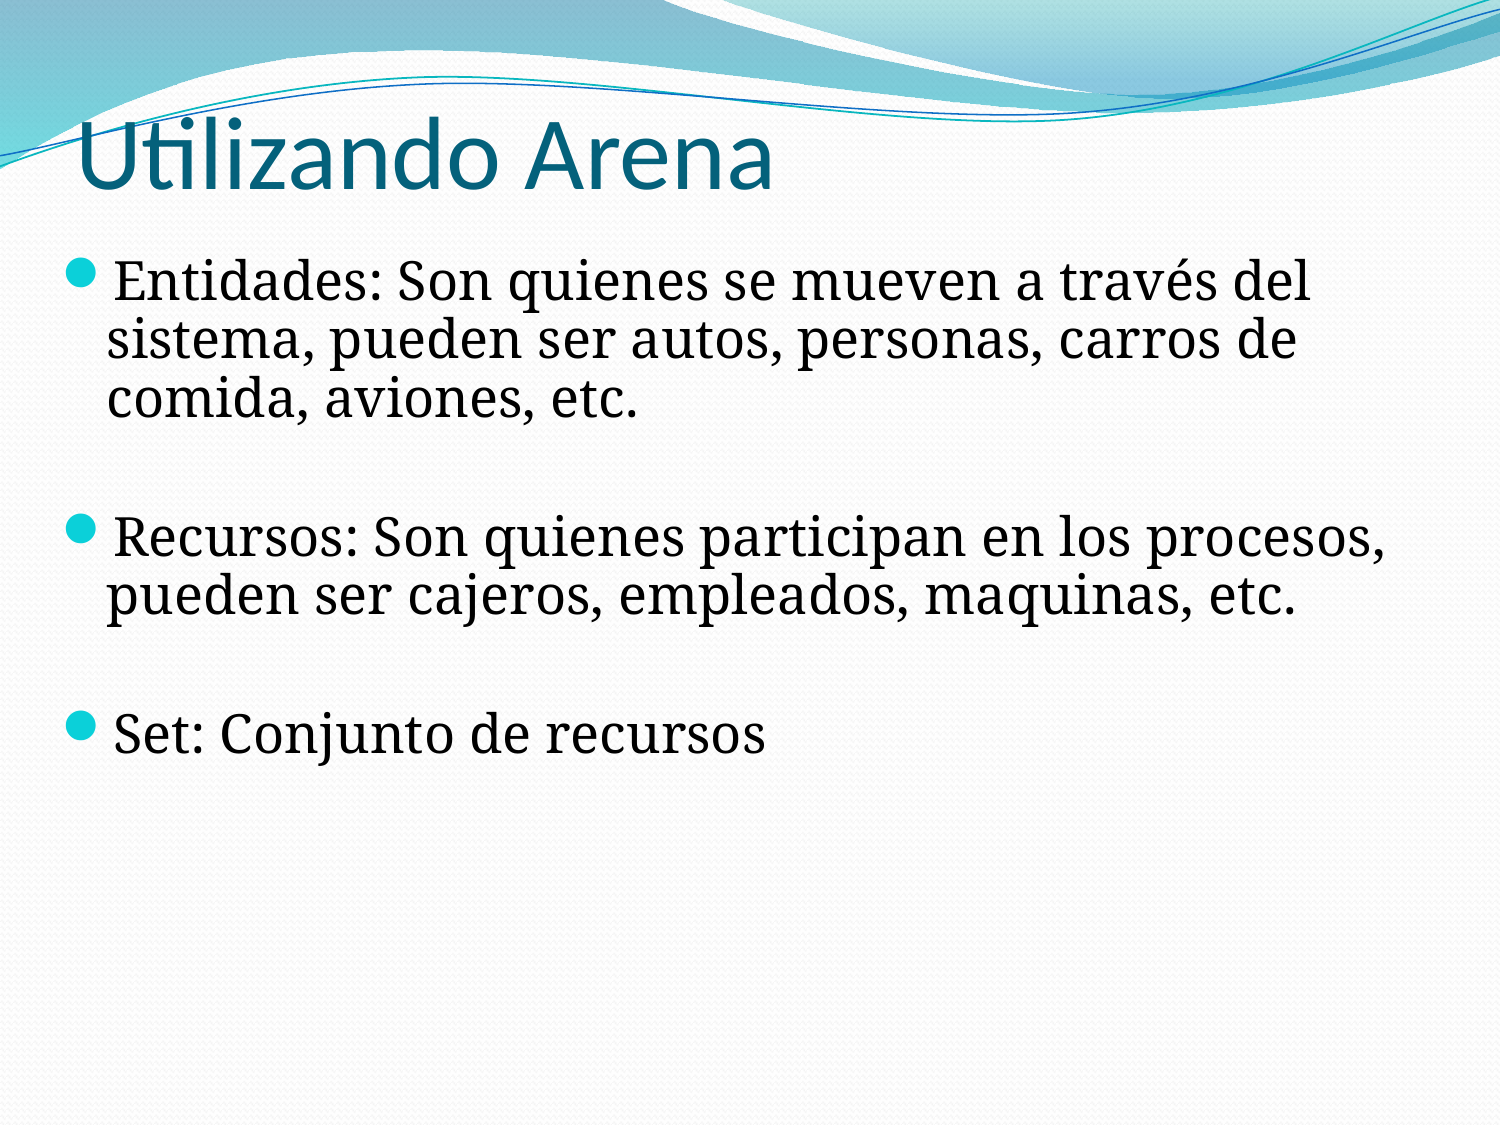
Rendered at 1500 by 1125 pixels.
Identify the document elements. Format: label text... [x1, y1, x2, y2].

list Entidades: Son quienes se mueven a través del sistema, pueden ser autos, personas, carros de comida, aviones, etc. Recursos: Son quienes participan en los procesos, pueden ser cajeros, empleados, maquinas, etc. Set: Conjunto de recursos [46, 246, 1425, 1038]
text_box Utilizando Arena [74, 70, 1425, 211]
text_box [74, 312, 1413, 388]
